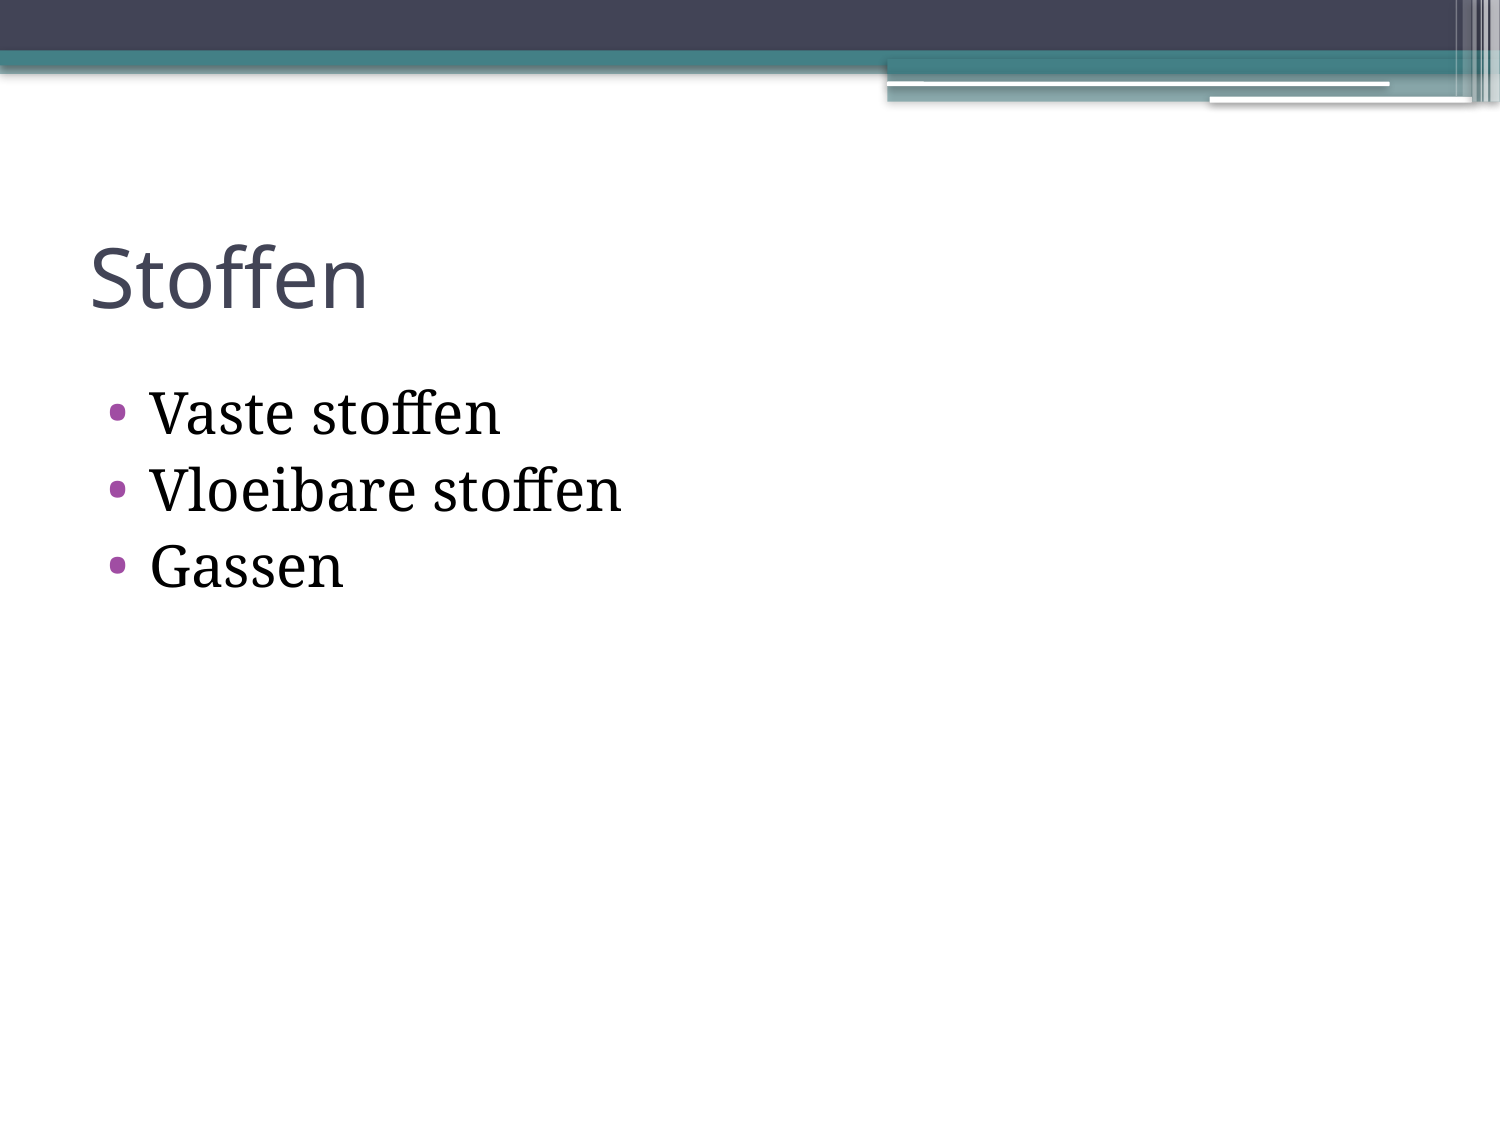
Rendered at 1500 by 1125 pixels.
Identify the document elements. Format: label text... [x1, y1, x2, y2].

list Vaste stoffen Vloeibare stoffen Gassen [75, 368, 1425, 1079]
title Stoffen [75, 187, 1425, 363]
